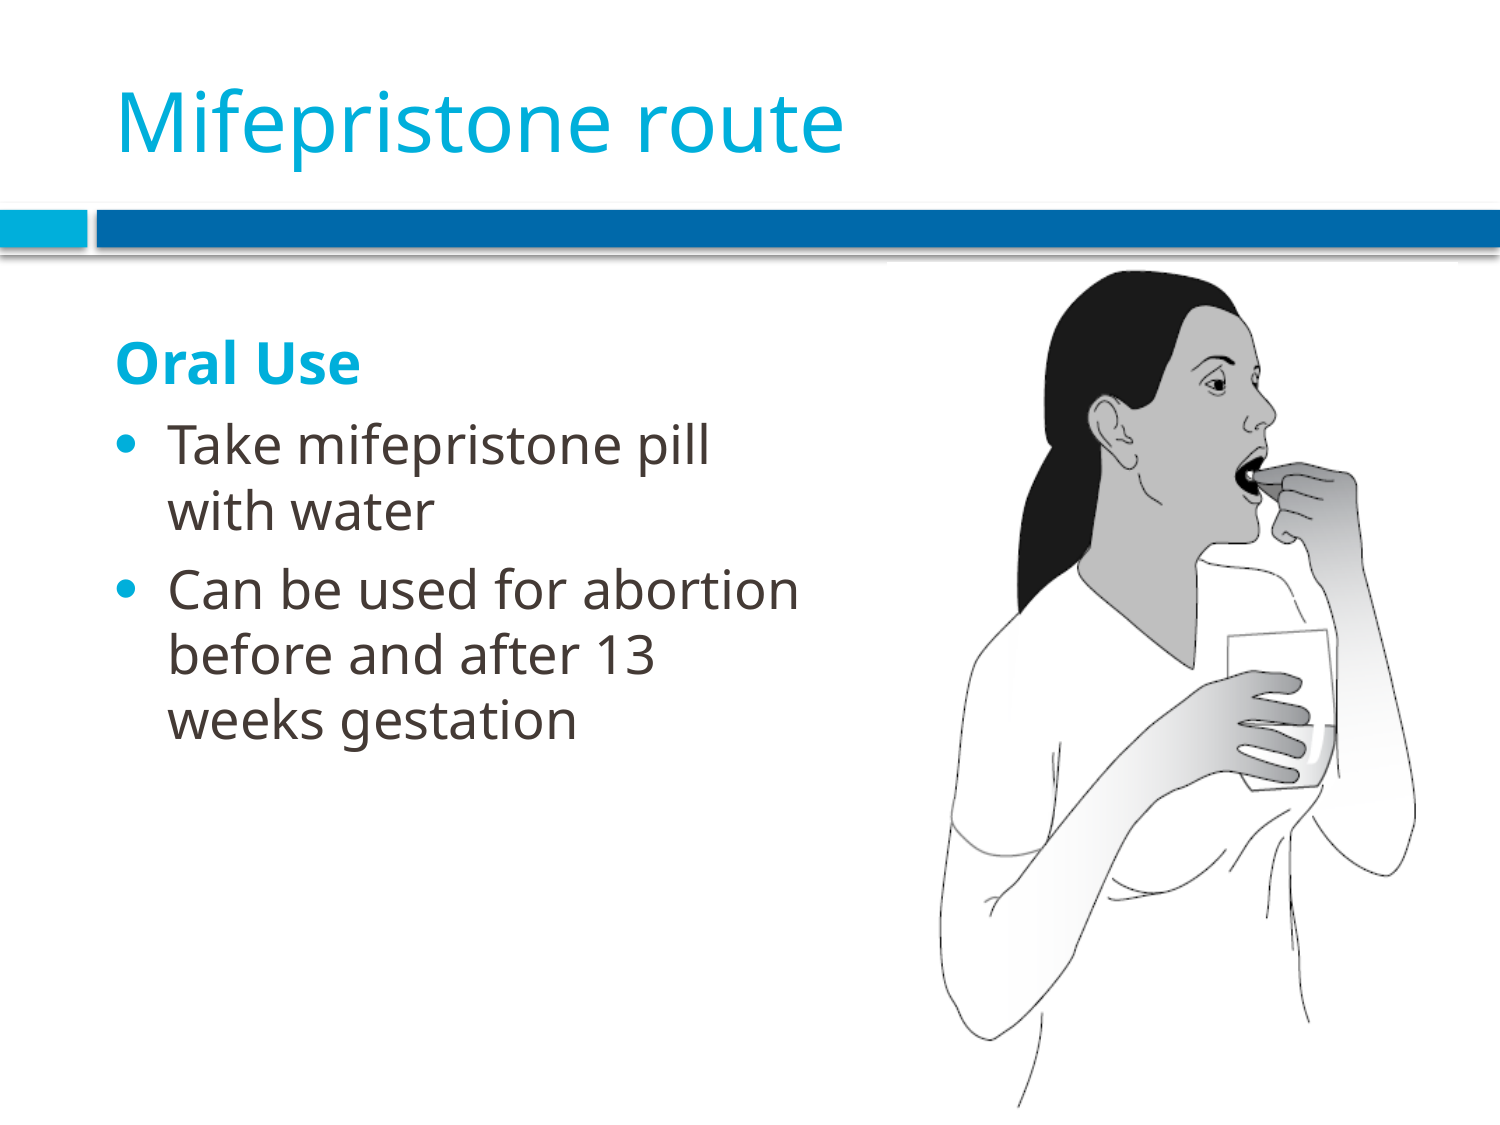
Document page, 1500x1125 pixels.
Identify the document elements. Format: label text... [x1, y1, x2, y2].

list Oral Use Take mifepristone pill with water Can be used for abortion before and after 13 weeks gestation [99, 318, 838, 1069]
title Mifepristone route [99, 37, 1438, 200]
picture [887, 262, 1458, 1125]
